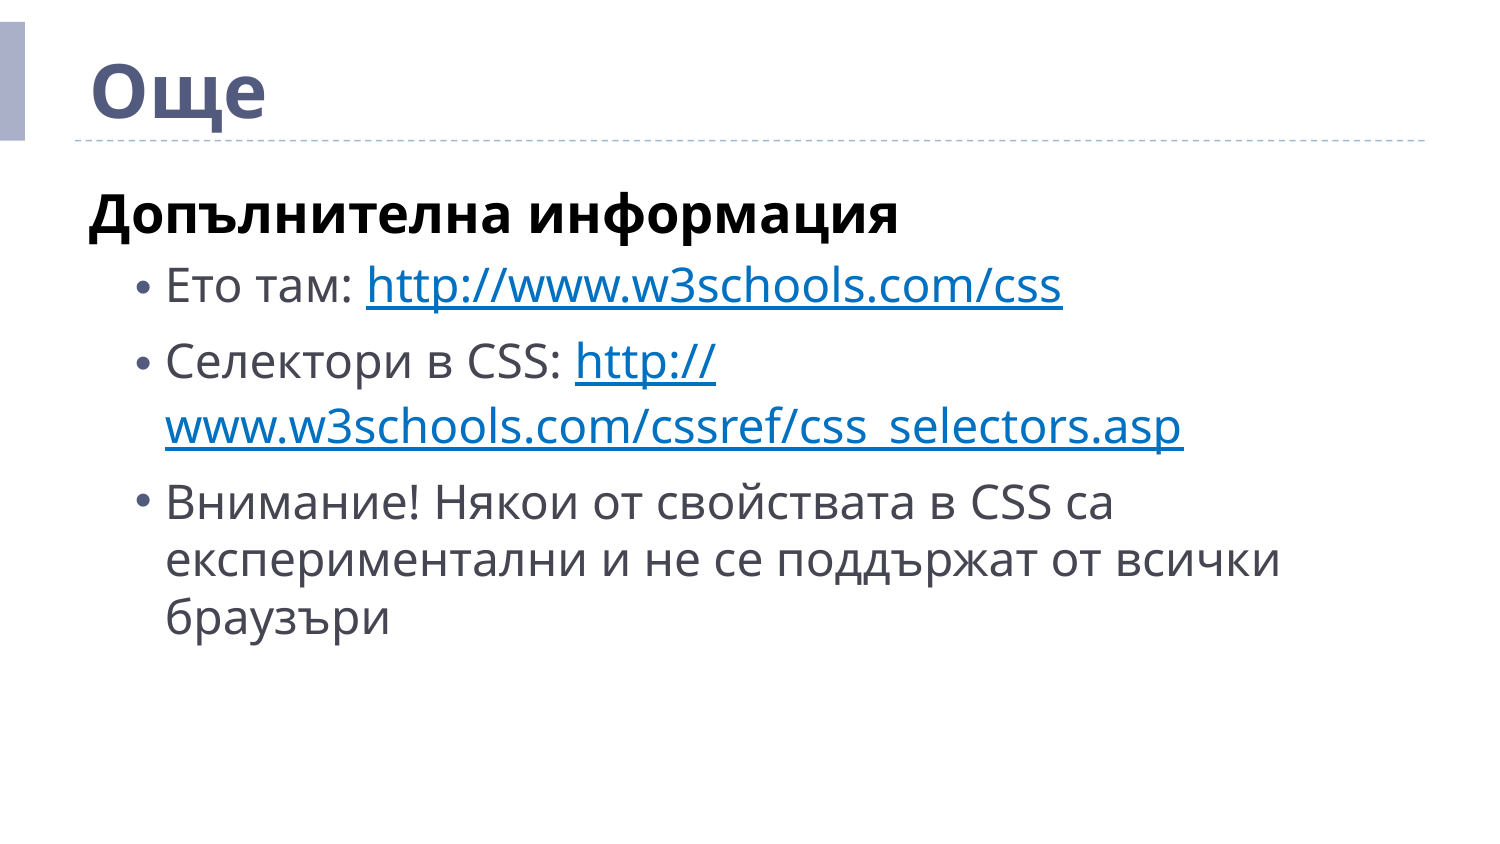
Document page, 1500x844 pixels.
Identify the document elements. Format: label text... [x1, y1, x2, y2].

list Допълнителна информация Ето там: http://www.w3schools.com/css Селектори в CSS: http://www.w3schools.com/cssref/css_selectors.asp Внимание! Някои от свойствата в CSS са експериментални и не се поддържат от всички браузъри [75, 171, 1475, 835]
title Още [75, 18, 1475, 141]
